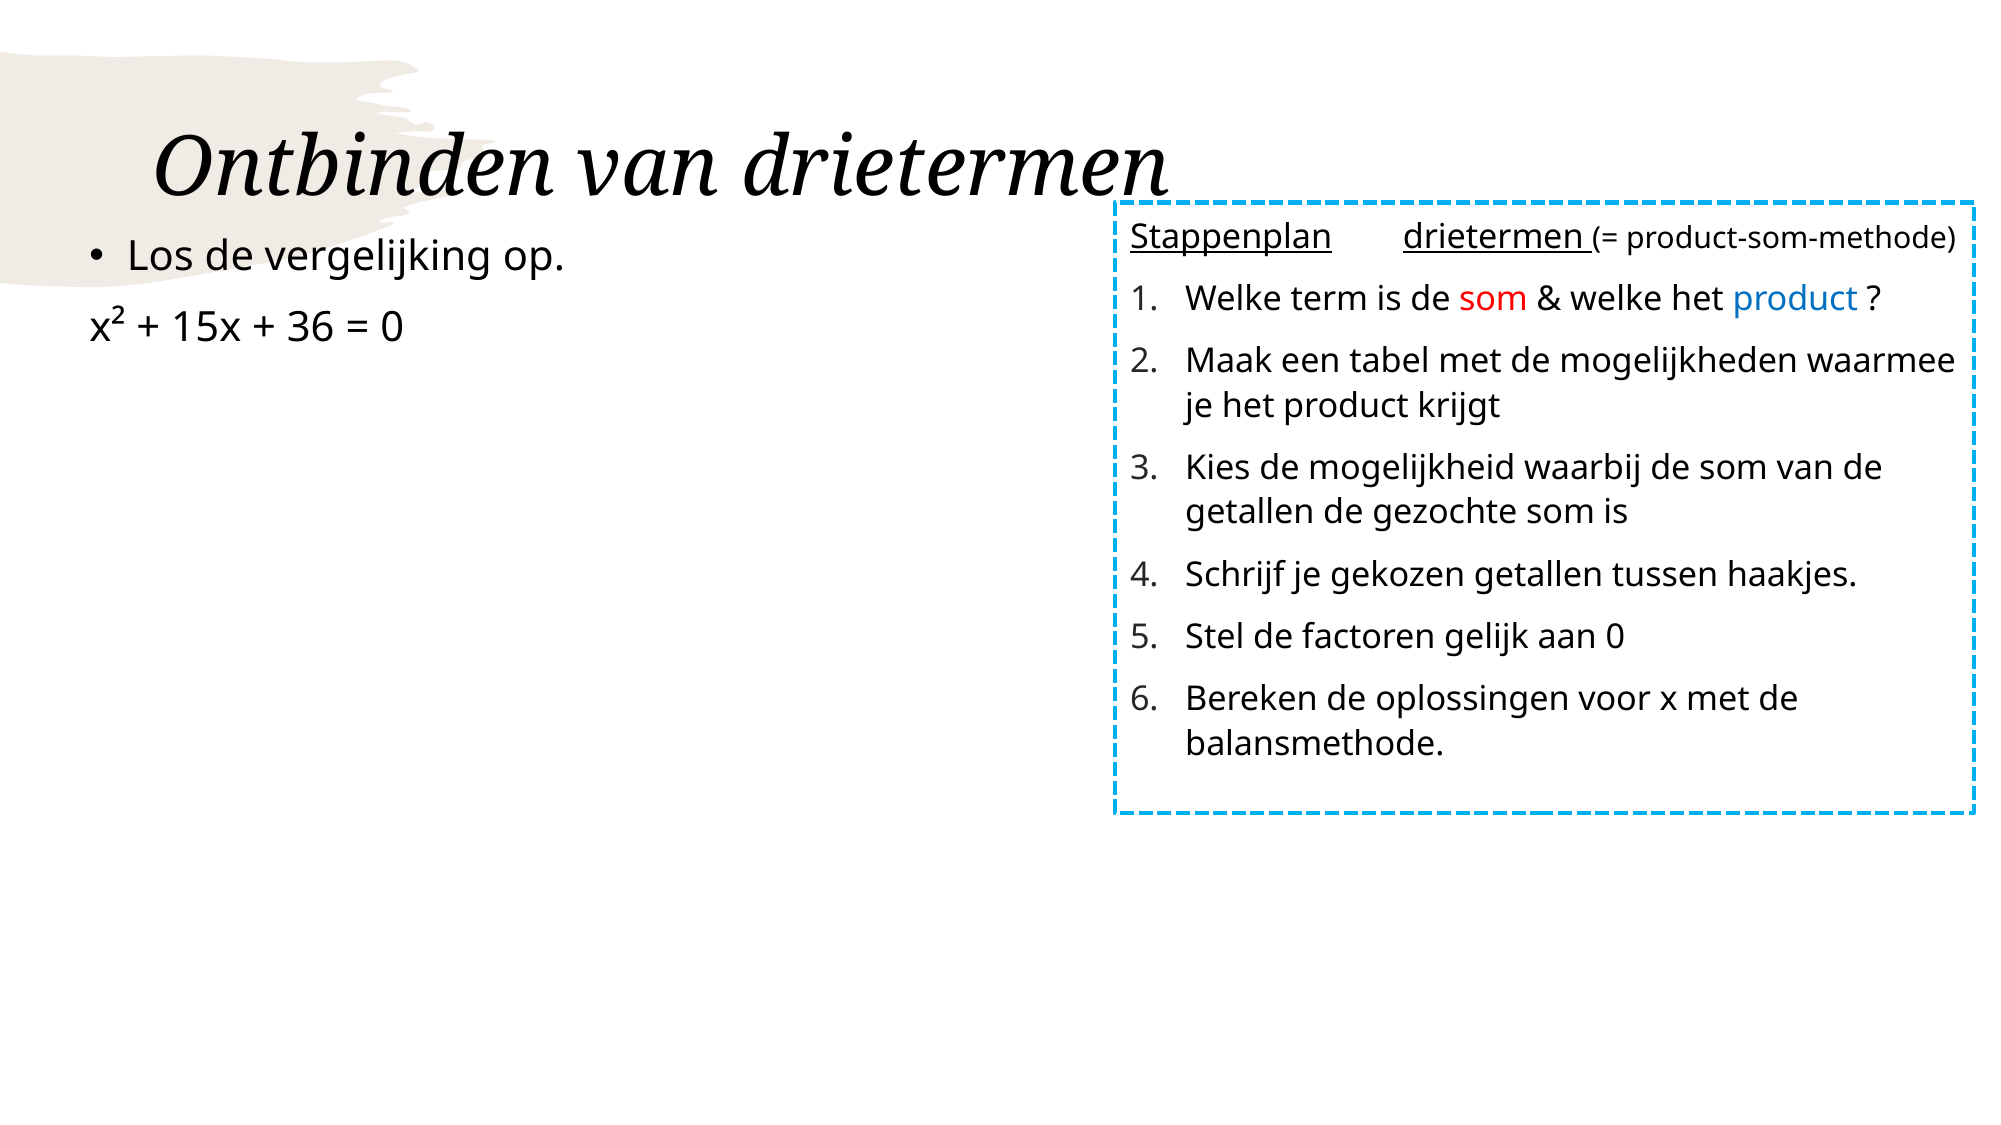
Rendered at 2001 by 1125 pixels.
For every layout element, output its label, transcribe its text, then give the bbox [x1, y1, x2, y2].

list Los de vergelijking op. x² + 15x + 36 = 0 [74, 221, 1004, 904]
text_box Stappenplan drietermen (= product-som-methode) Welke term is de som & welke het product ? Maak een tabel met de mogelijkheden waarmee je het product krijgt Kies de mogelijkheid waarbij de som van de getallen de gezochte som is Schrijf je gekozen getallen tussen haakjes. Stel de factoren gelijk aan 0 Bereken de oplossingen voor x met de balansmethode. [1114, 202, 1974, 813]
title Ontbinden van drietermen [137, 59, 1863, 278]
